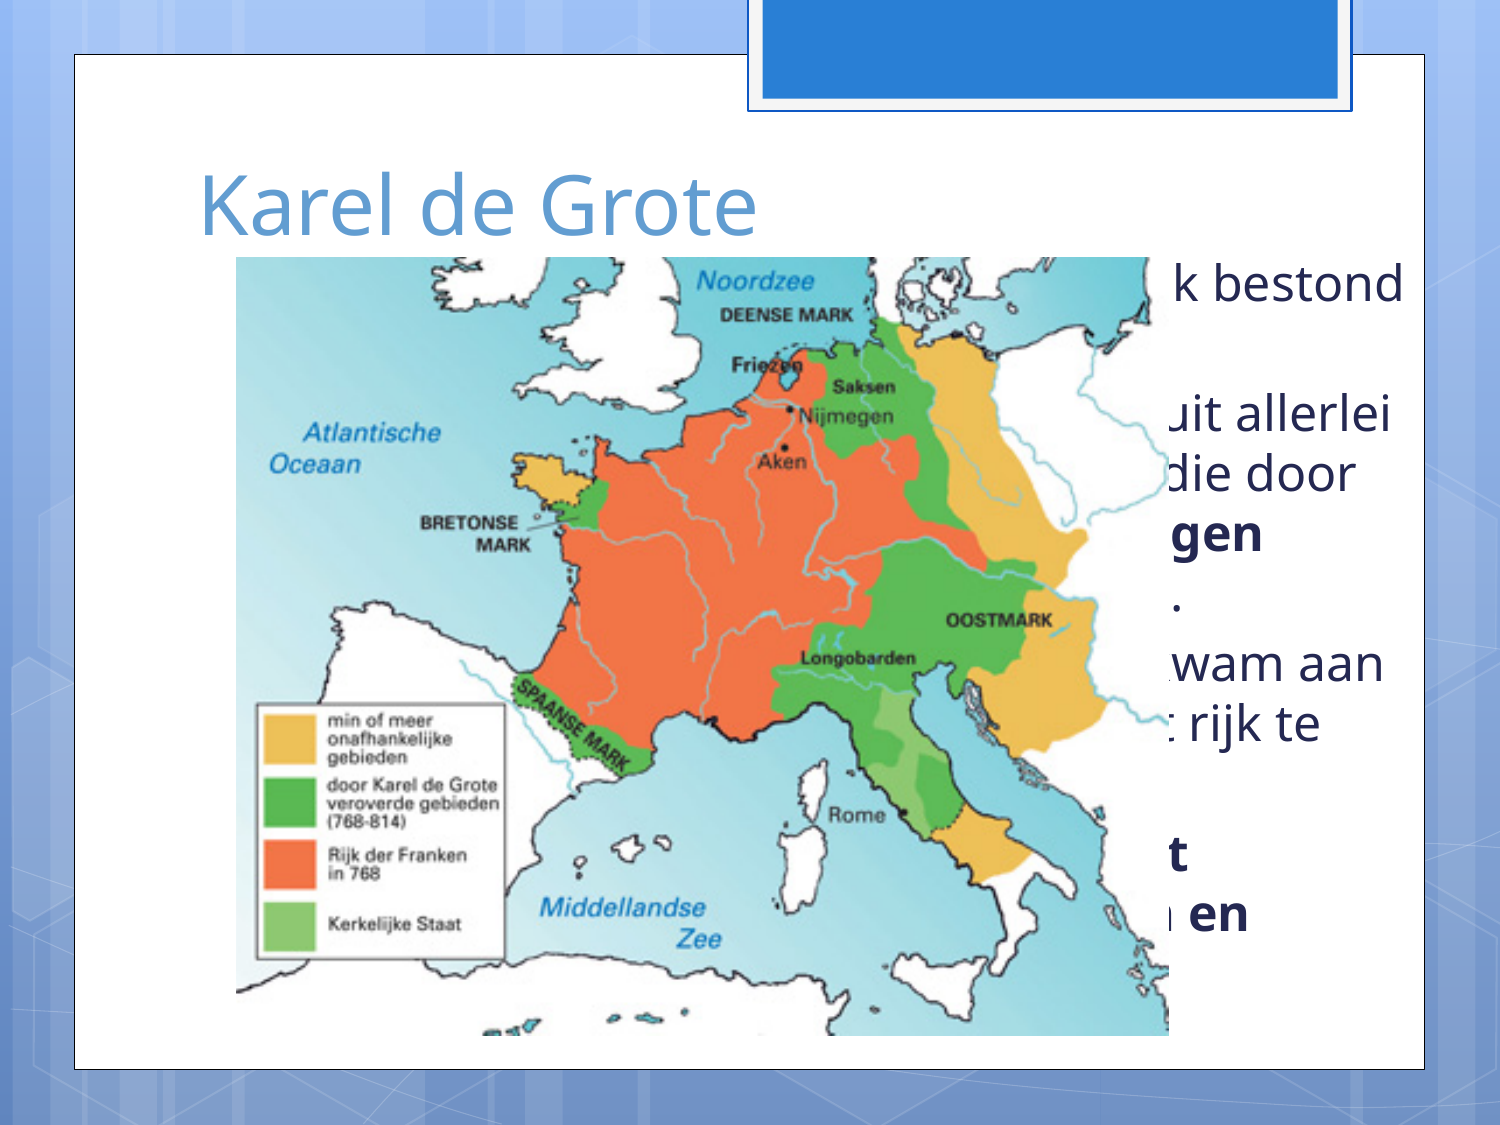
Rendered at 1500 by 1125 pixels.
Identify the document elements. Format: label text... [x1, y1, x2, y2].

picture [236, 257, 1169, 1037]
title Karel de Grote [183, 137, 1336, 260]
list Het Romeinse Rijk bestond niet meer. Europa bestond uit allerlei kleine gebieden die door de Franse Koningen veroverd werden. Karel de Grote kwam aan het hoofd van dit rijk te staan. Machtig rijk met dezelfde wetten en regels. [702, 243, 1424, 1059]
